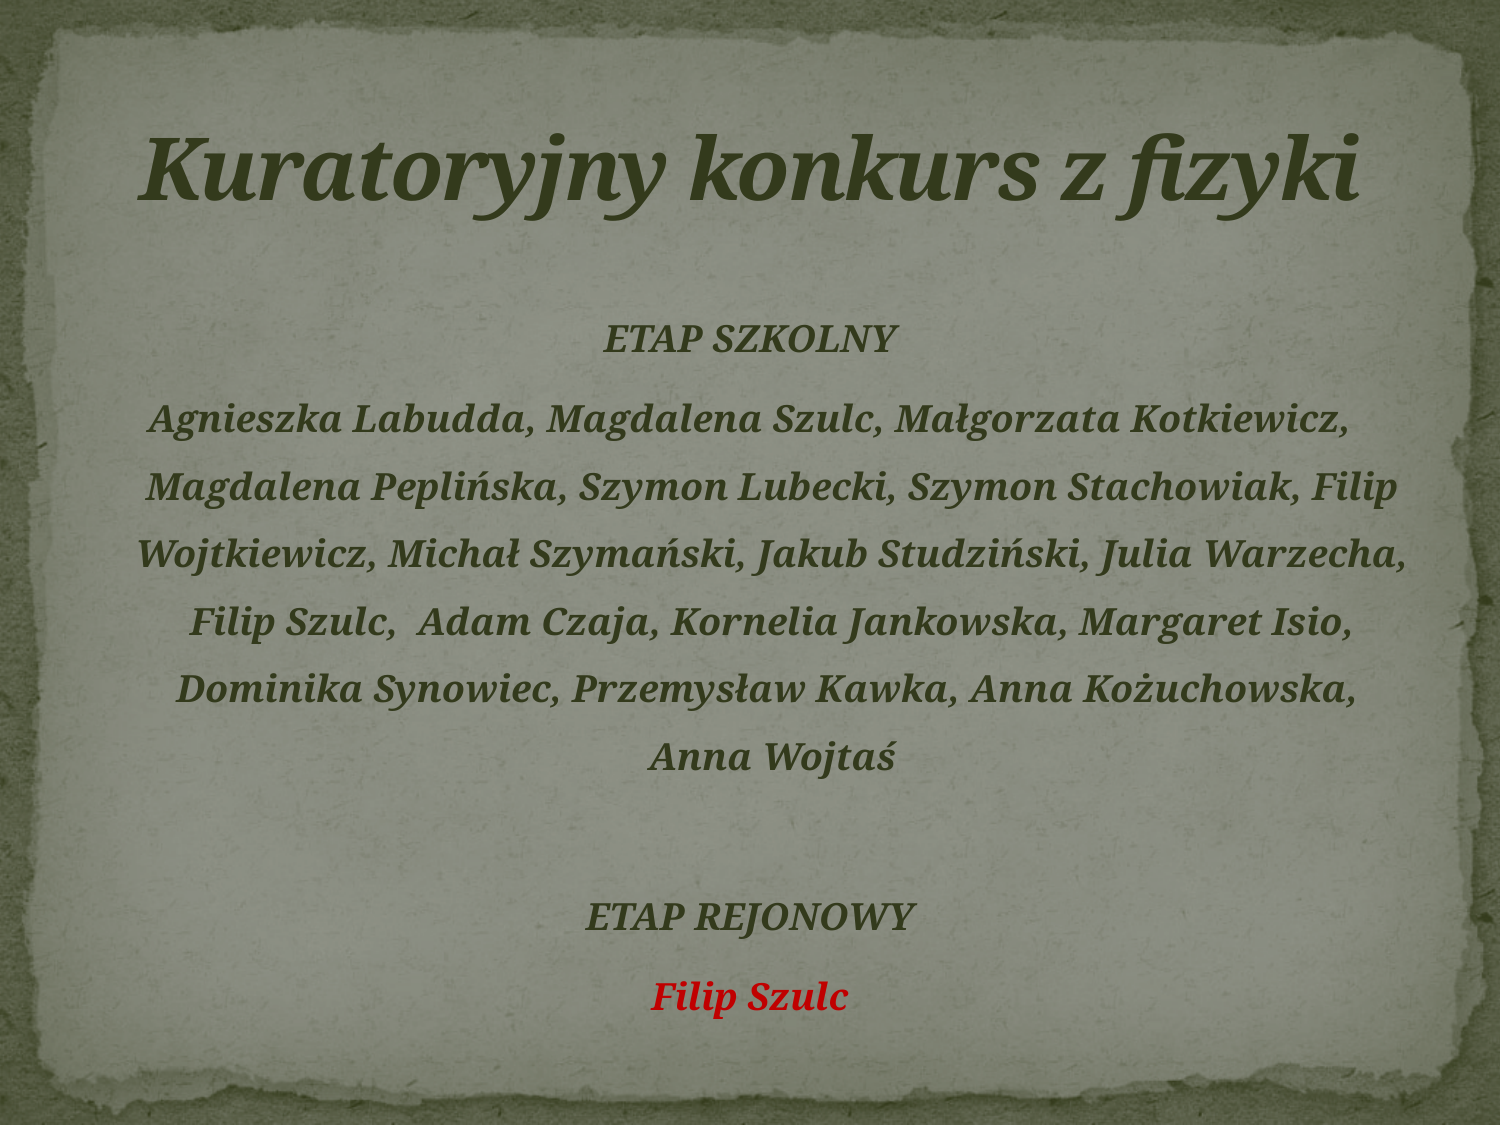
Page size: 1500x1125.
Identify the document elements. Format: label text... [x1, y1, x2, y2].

list ETAP SZKOLNY Agnieszka Labudda, Magdalena Szulc, Małgorzata Kotkiewicz, Magdalena Peplińska, Szymon Lubecki, Szymon Stachowiak, Filip Wojtkiewicz, Michał Szymański, Jakub Studziński, Julia Warzecha, Filip Szulc, Adam Czaja, Kornelia Jankowska, Margaret Isio, Dominika Synowiec, Przemysław Kawka, Anna Kożuchowska, Anna Wojtaś ETAP REJONOWY Filip Szulc [75, 249, 1425, 1000]
title Kuratoryjny konkurs z fizyki [74, 24, 1425, 225]
